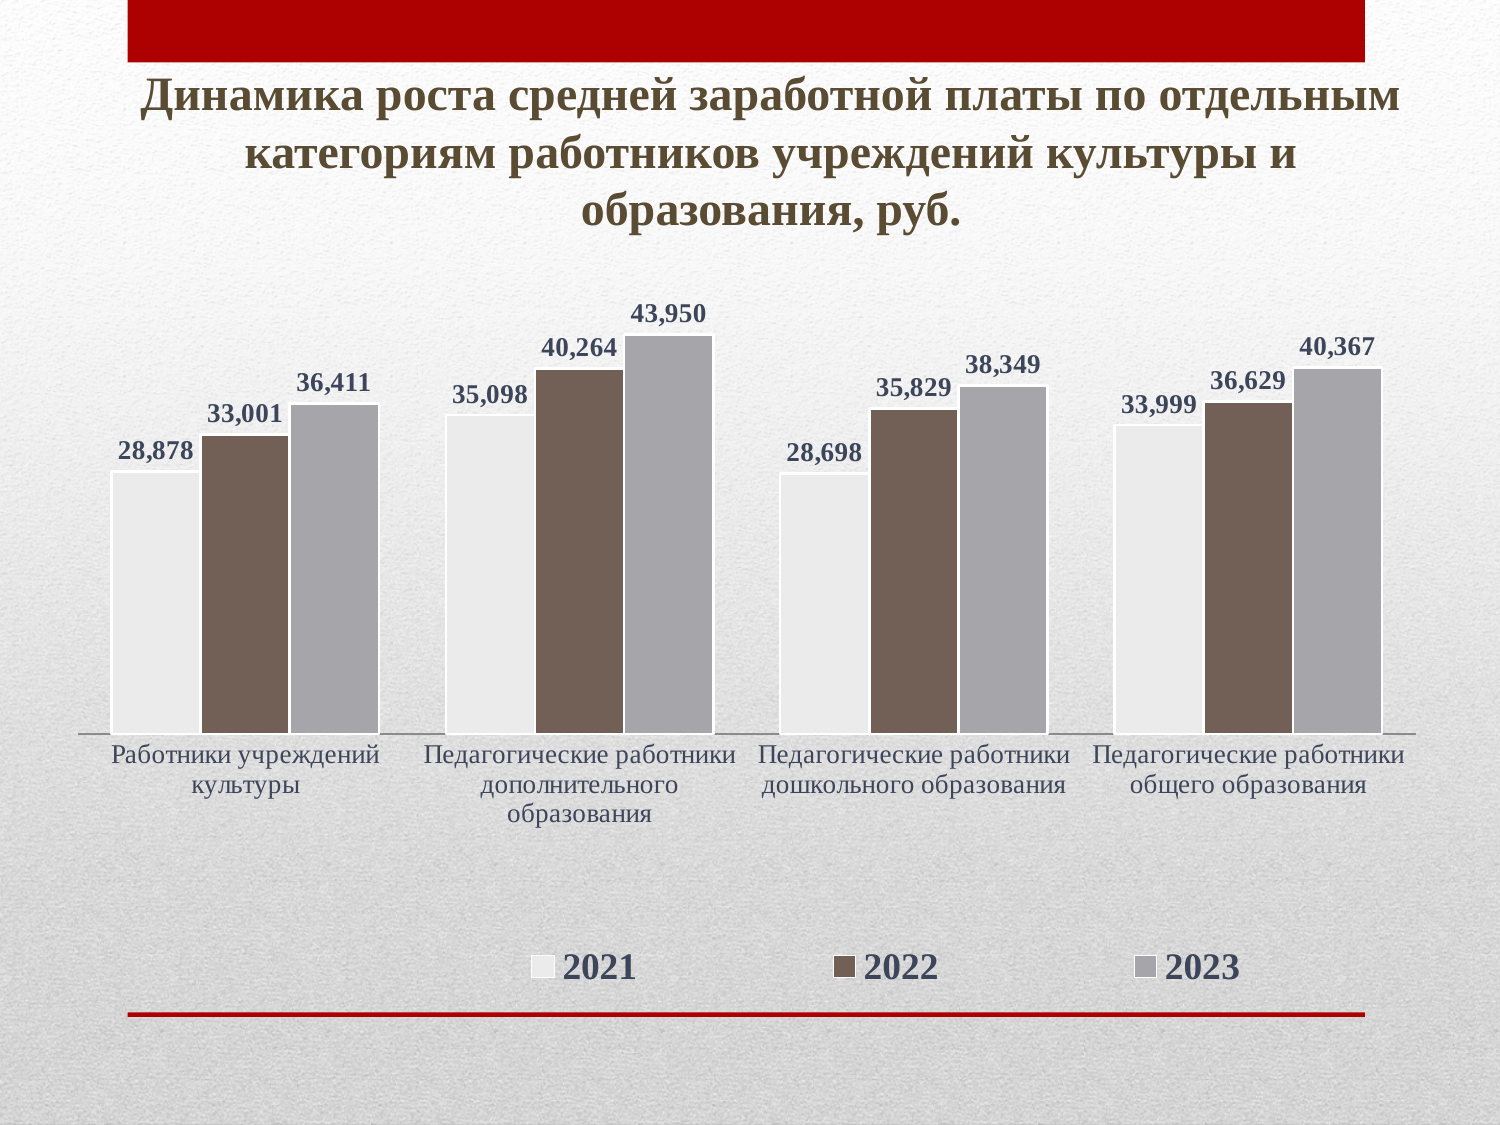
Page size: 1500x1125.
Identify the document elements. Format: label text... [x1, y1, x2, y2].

chart [75, 254, 1425, 1036]
list Динамика роста средней заработной платы по отдельным категориям работников учреждений культуры и образования, руб. [88, 42, 1447, 256]
